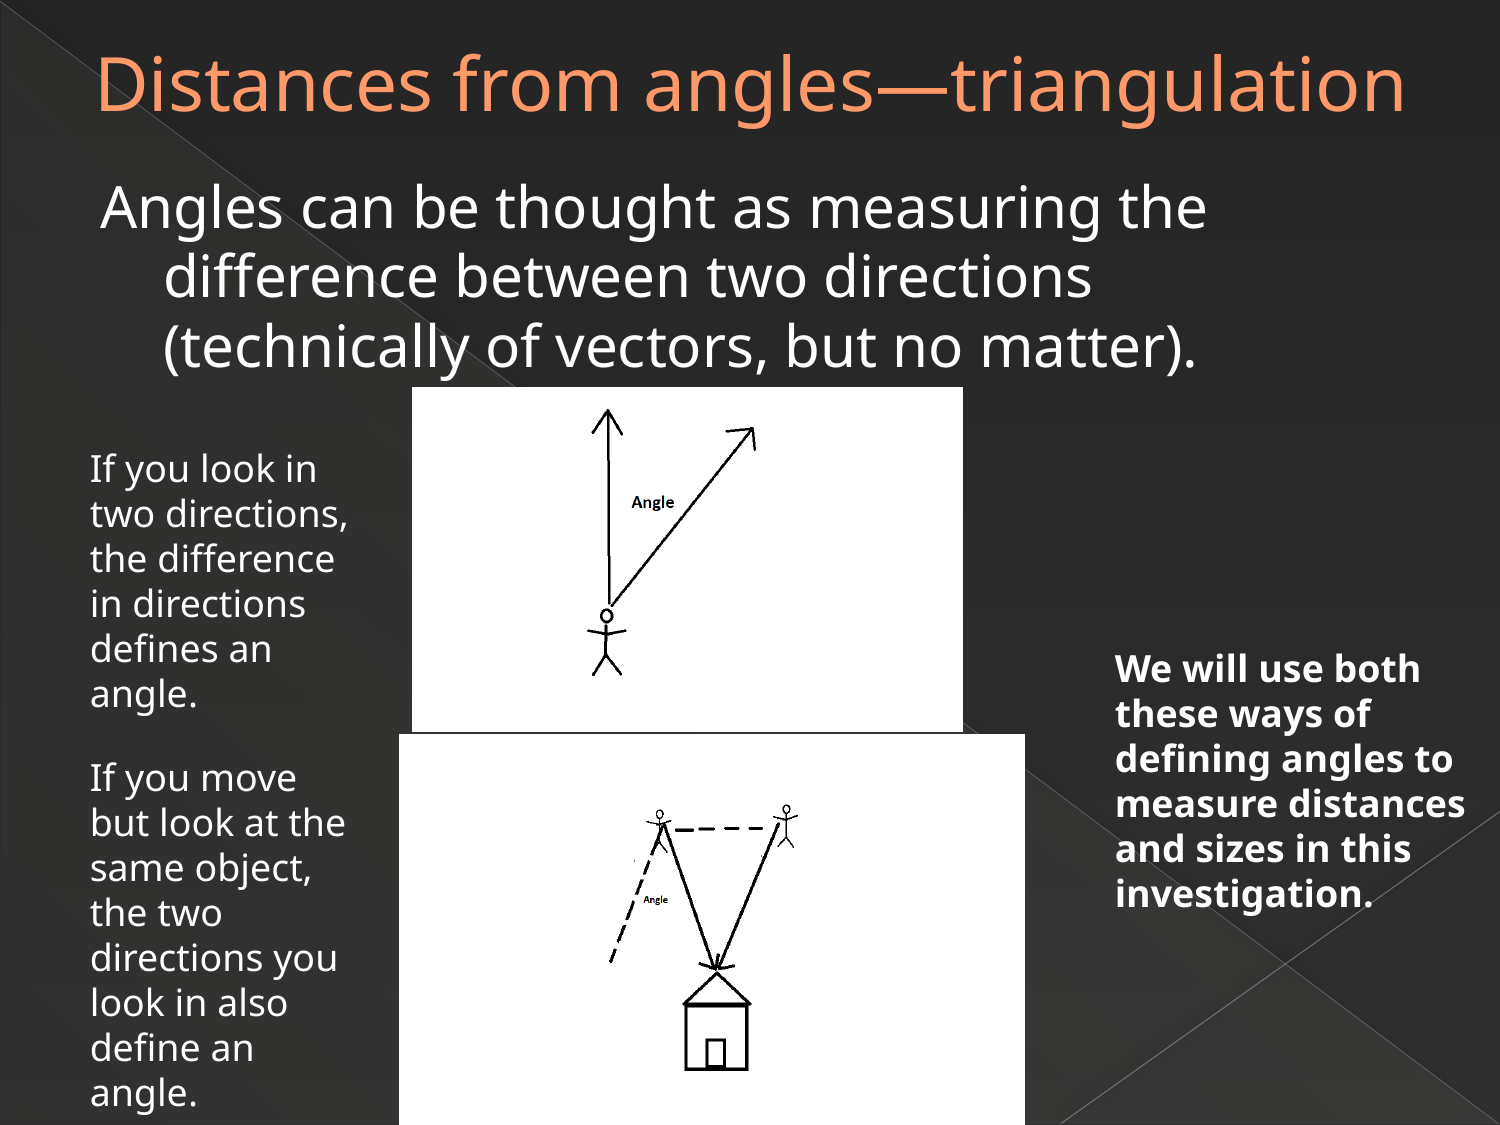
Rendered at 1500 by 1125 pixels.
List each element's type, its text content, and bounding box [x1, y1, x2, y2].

picture [412, 387, 963, 732]
text_box If you look in two directions, the difference in directions defines an angle. [74, 437, 388, 723]
title Distances from angles—triangulation [0, 0, 1500, 163]
text_box We will use both these ways of defining angles to measure distances and sizes in this investigation. [1100, 637, 1500, 923]
text_box If you move but look at the same object, the two directions you look in also define an angle. [74, 746, 375, 1121]
list Angles can be thought as measuring the difference between two directions (technically of vectors, but no matter). [75, 162, 1425, 913]
picture [399, 734, 1026, 1125]
